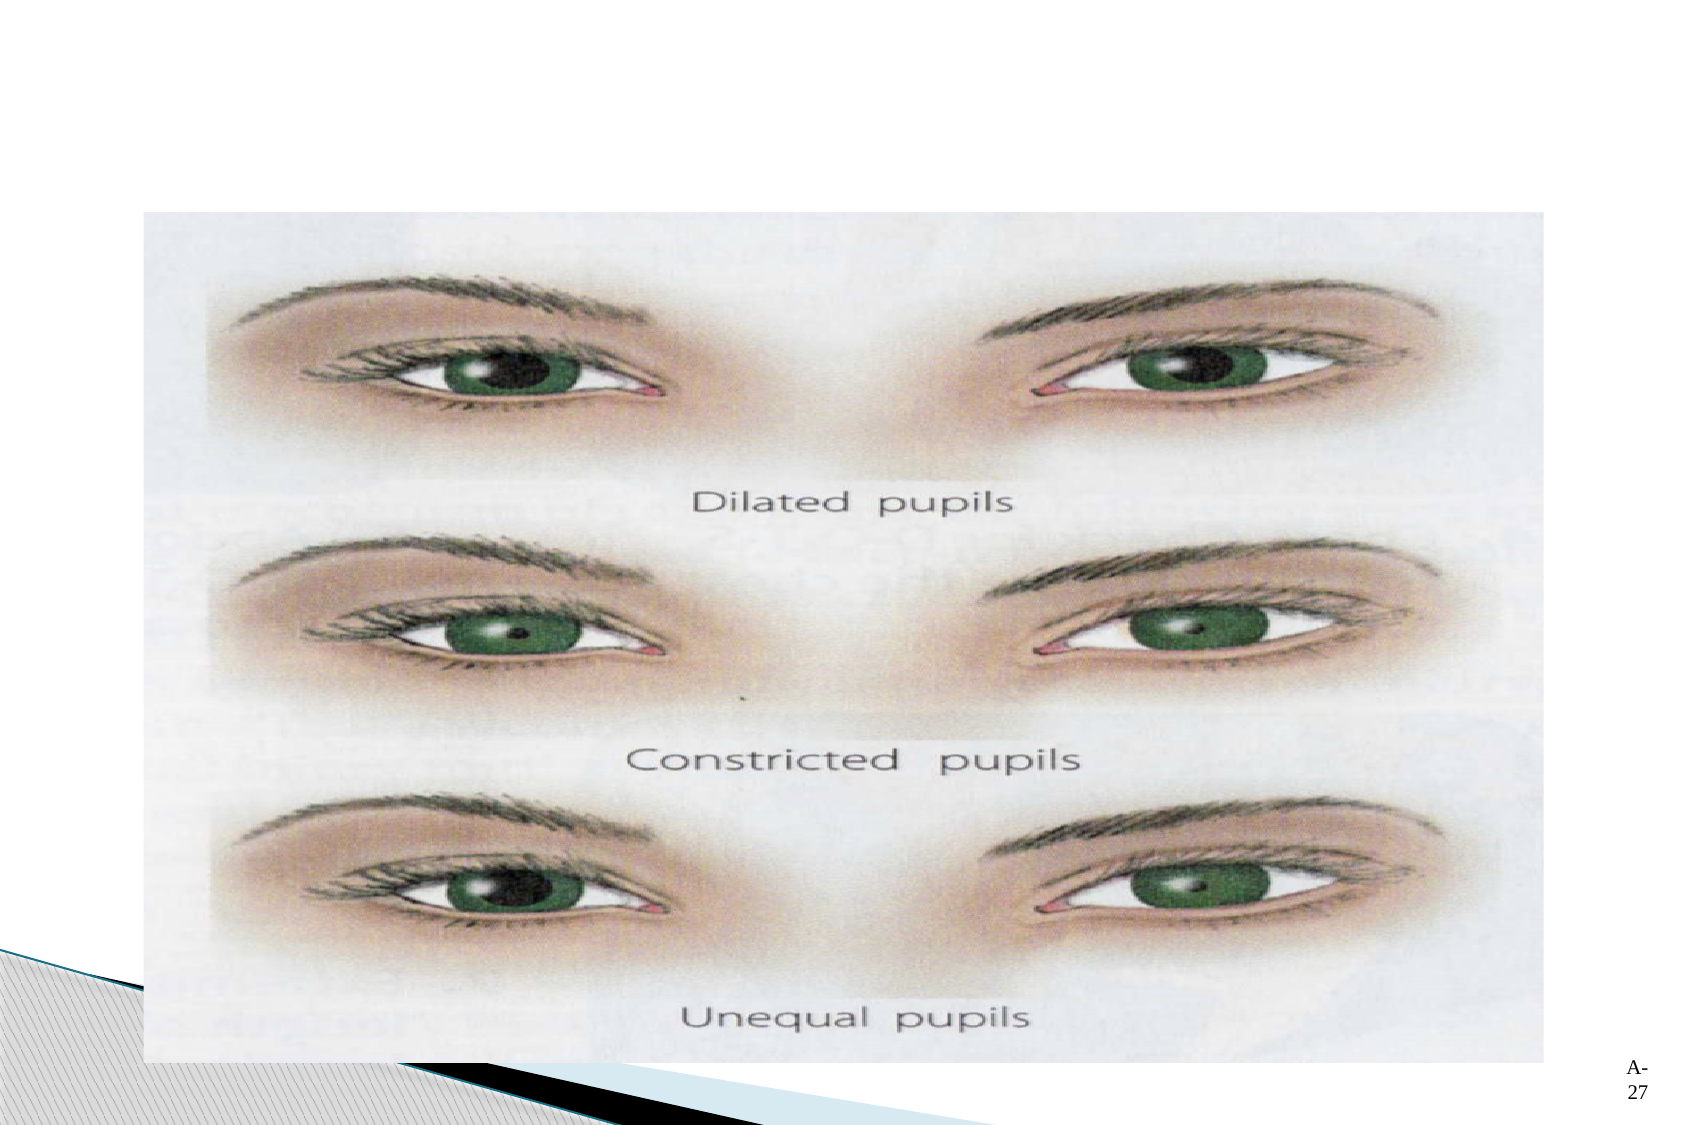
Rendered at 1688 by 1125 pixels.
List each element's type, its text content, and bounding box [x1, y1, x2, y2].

slide_number A-27 [1595, 1051, 1664, 1112]
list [143, 212, 1544, 1063]
